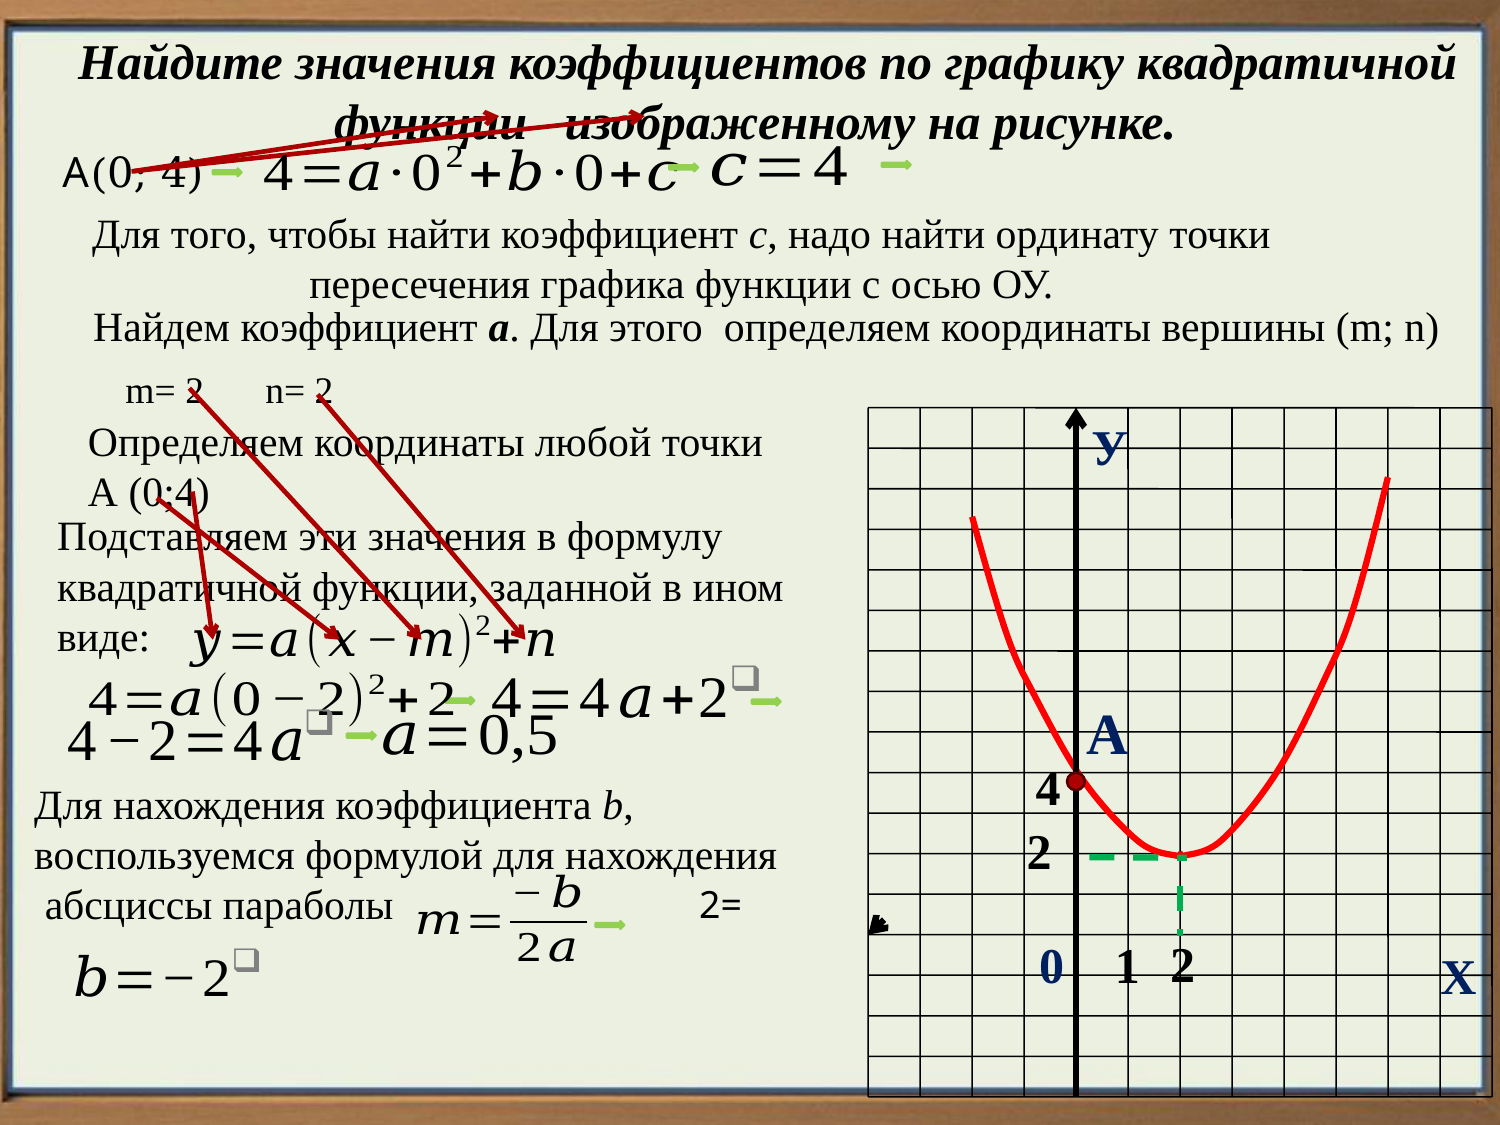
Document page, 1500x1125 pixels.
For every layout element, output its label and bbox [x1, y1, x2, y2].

text_box [872, 930, 1174, 935]
text_box [131, 115, 646, 172]
table_cell [1089, 859, 1188, 864]
text_box [317, 394, 526, 640]
text_box [156, 497, 184, 640]
text_box [1077, 407, 1493, 928]
picture [0, 0, 1500, 1125]
text_box [1081, 943, 1493, 1098]
text_box [1186, 930, 1493, 935]
text_box [189, 387, 422, 640]
text_box [867, 407, 1075, 934]
text_box [867, 936, 1071, 1098]
